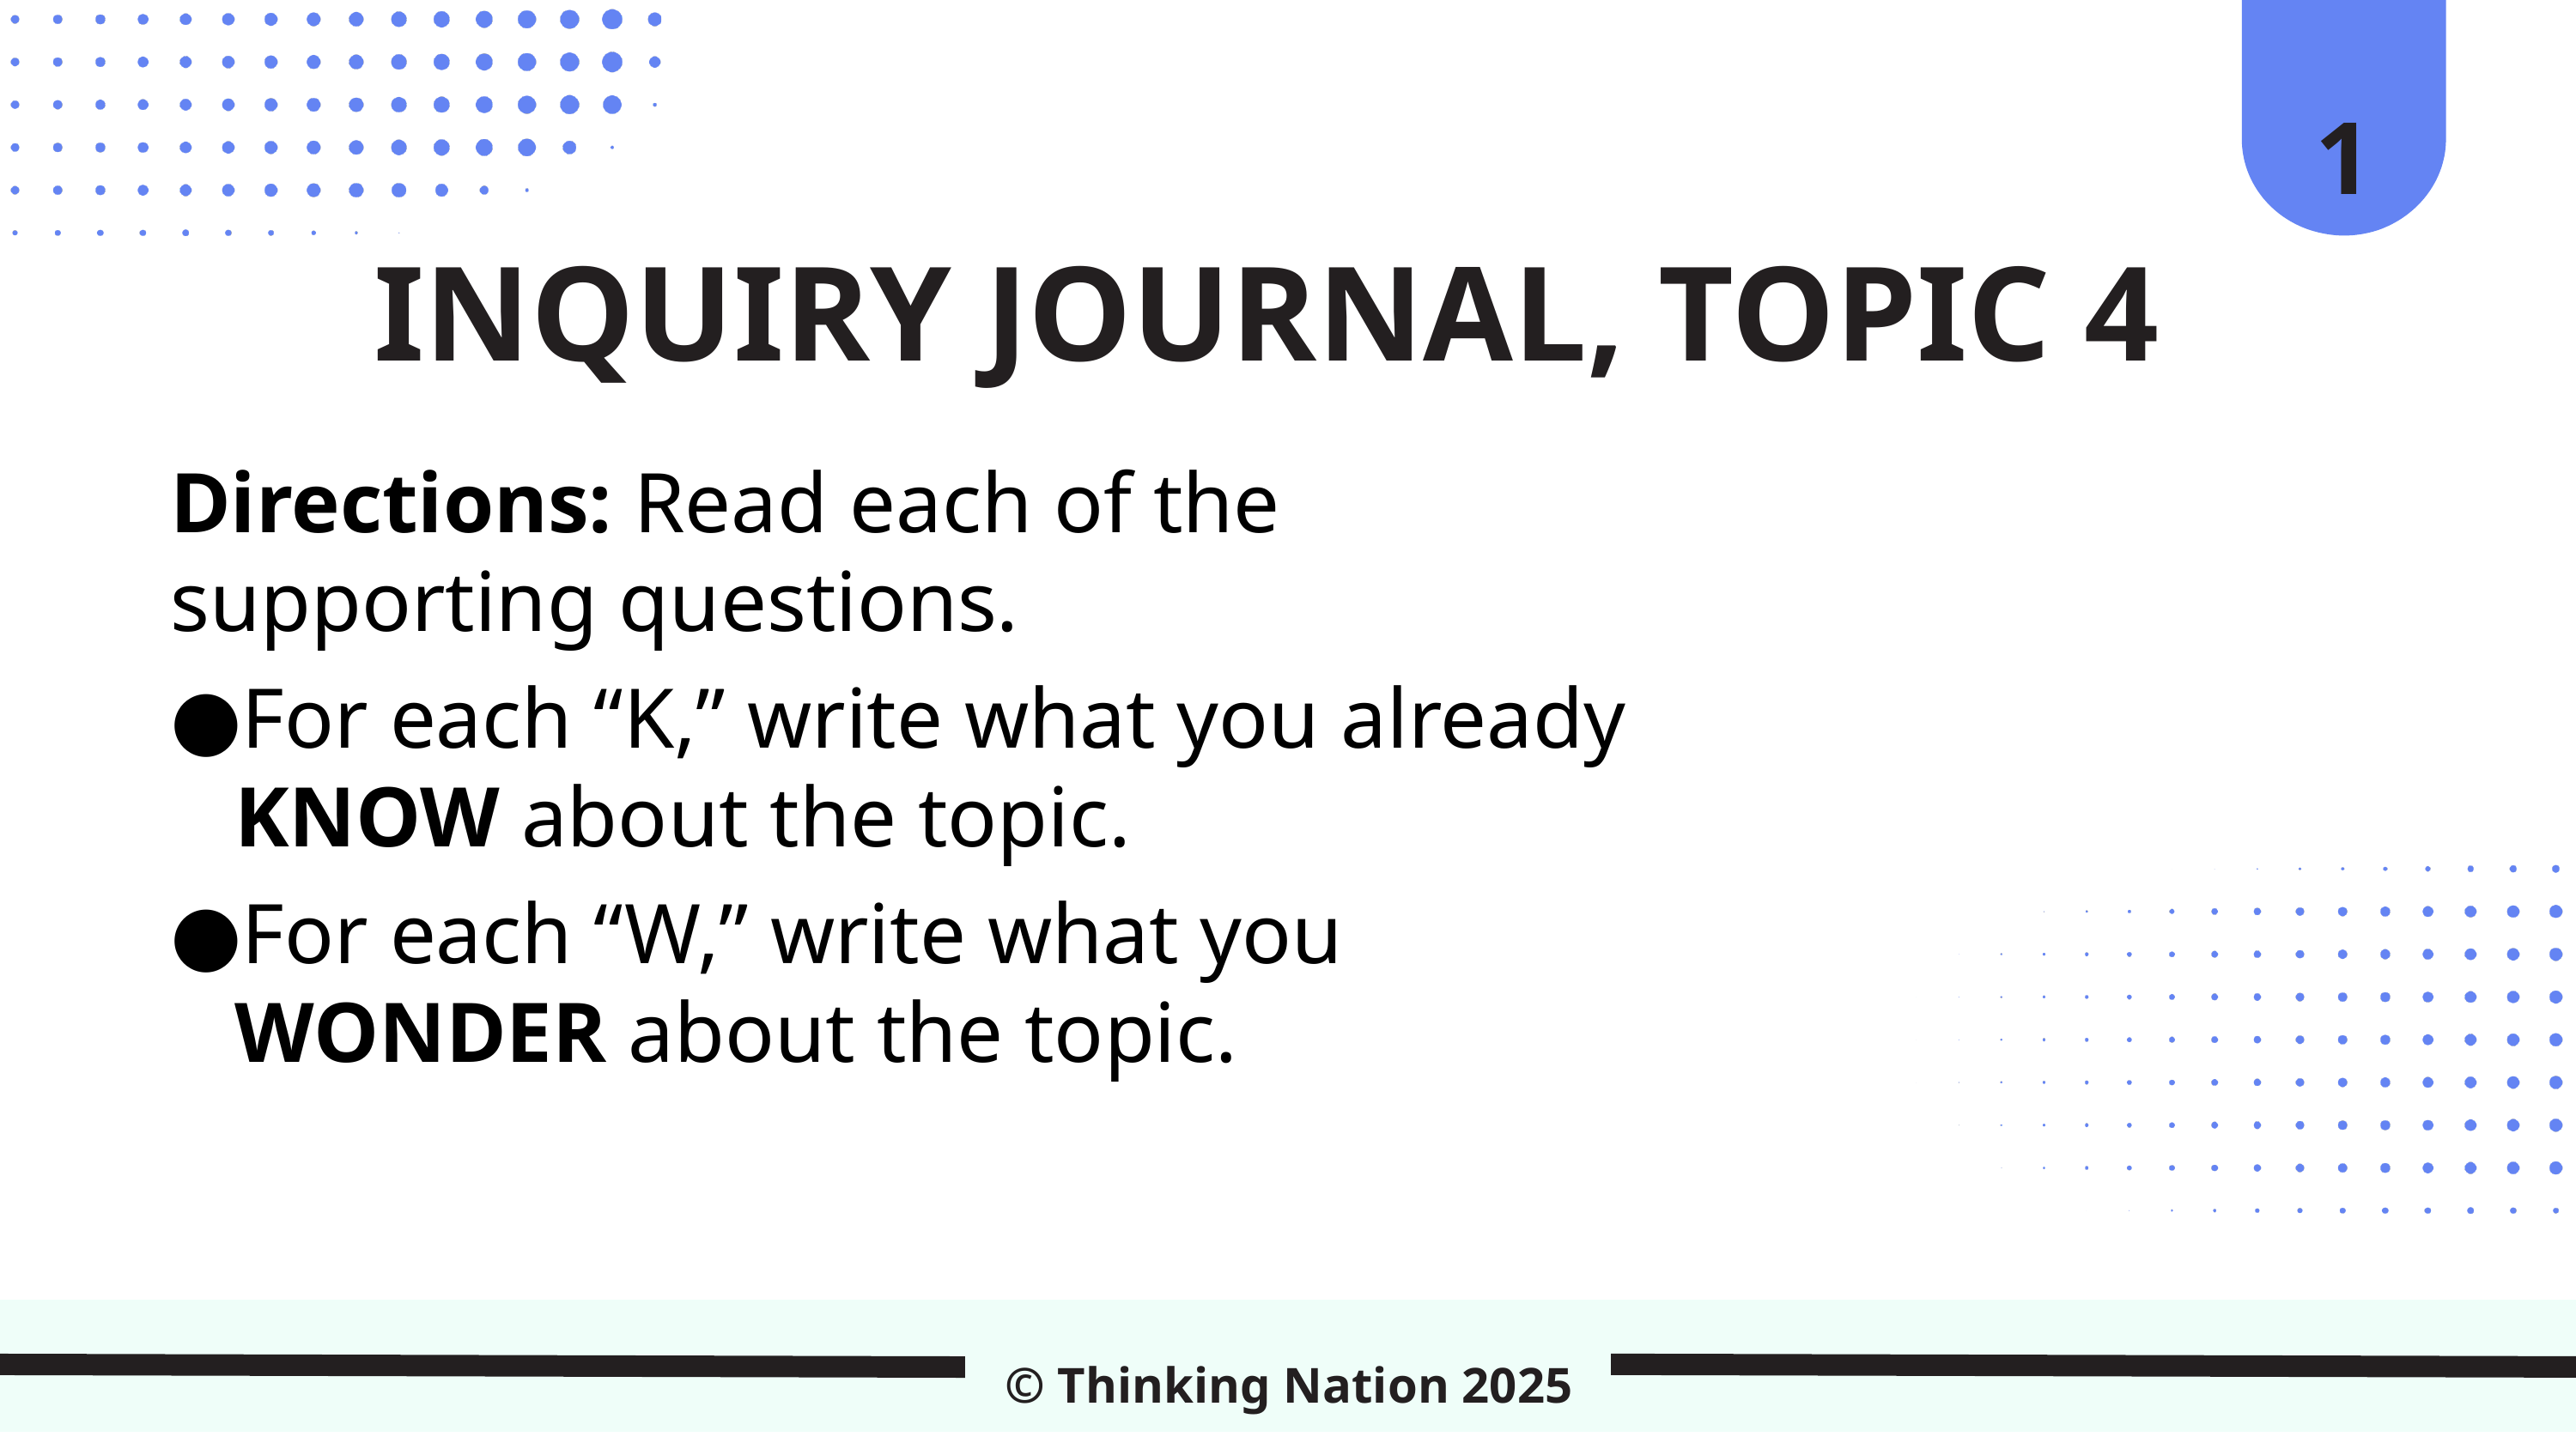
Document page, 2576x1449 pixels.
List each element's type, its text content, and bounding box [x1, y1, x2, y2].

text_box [2233, 0, 2455, 236]
text_box [1916, 864, 2576, 1215]
text_box Directions: Read each of the supporting questions. For each “K,” write what you already KNOW about the topic. For each “W,” write what you WONDER about the topic. [170, 451, 1651, 1079]
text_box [0, 1299, 2576, 1433]
text_box INQUIRY JOURNAL, TOPIC 4 [338, 167, 2196, 387]
text_box [0, 0, 662, 237]
